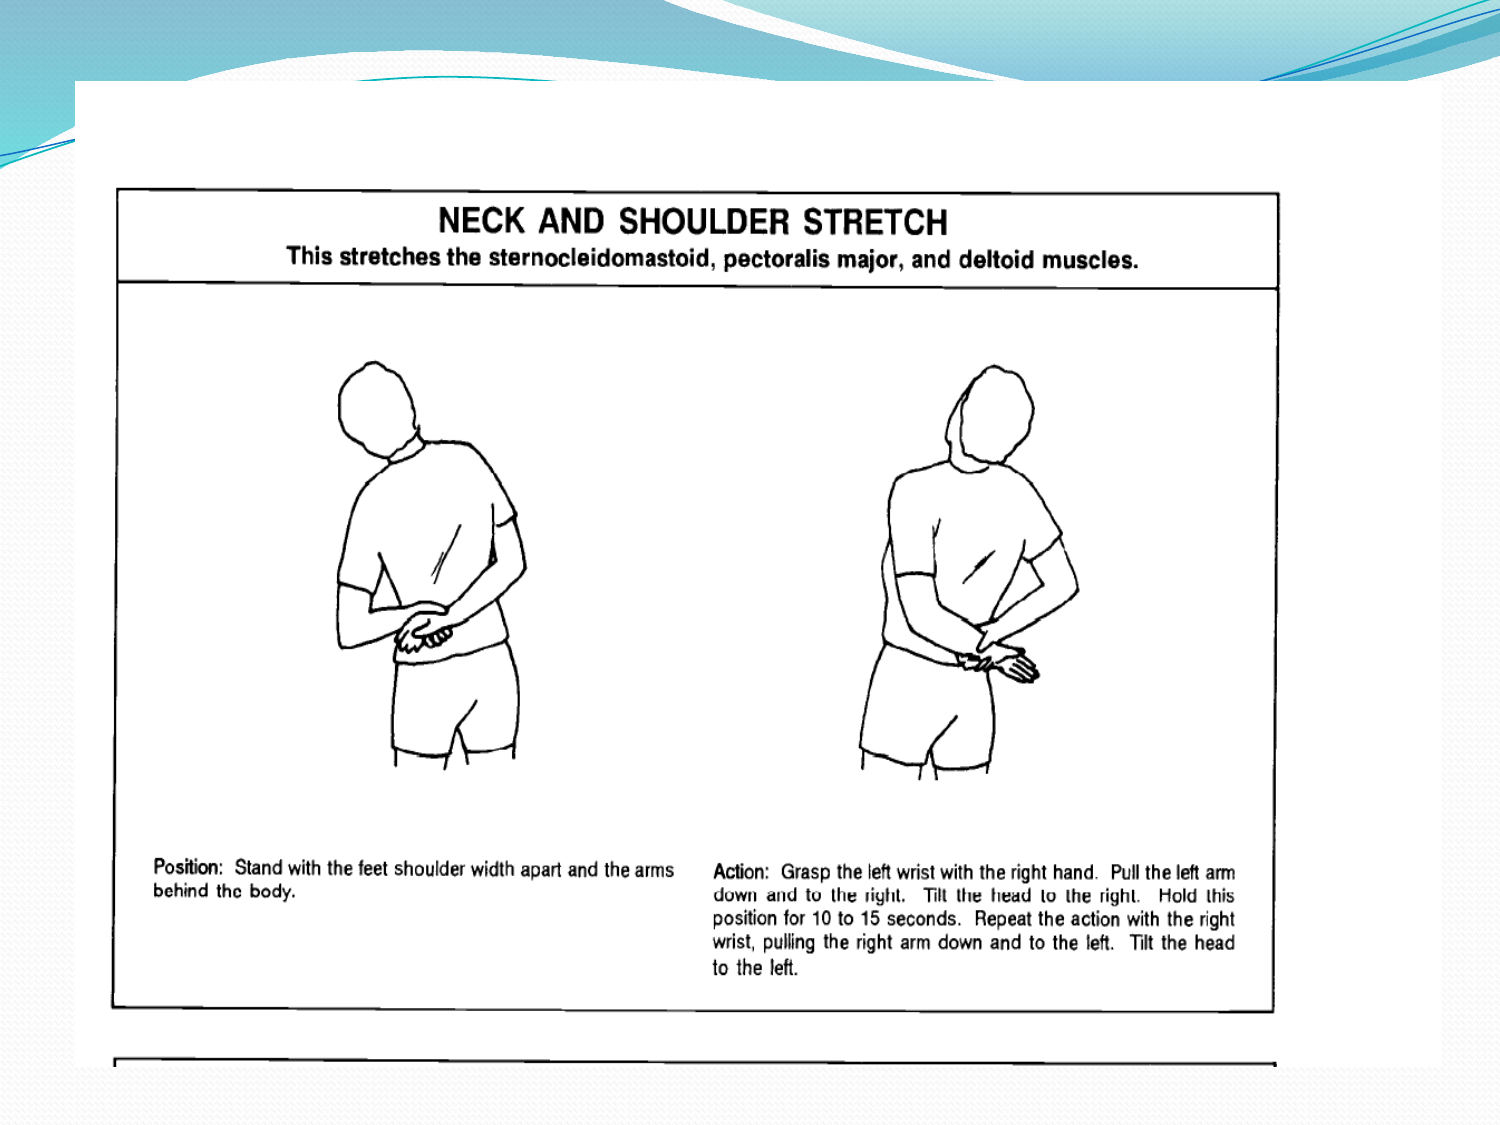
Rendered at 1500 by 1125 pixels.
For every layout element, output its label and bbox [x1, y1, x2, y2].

list [74, 81, 1442, 1067]
